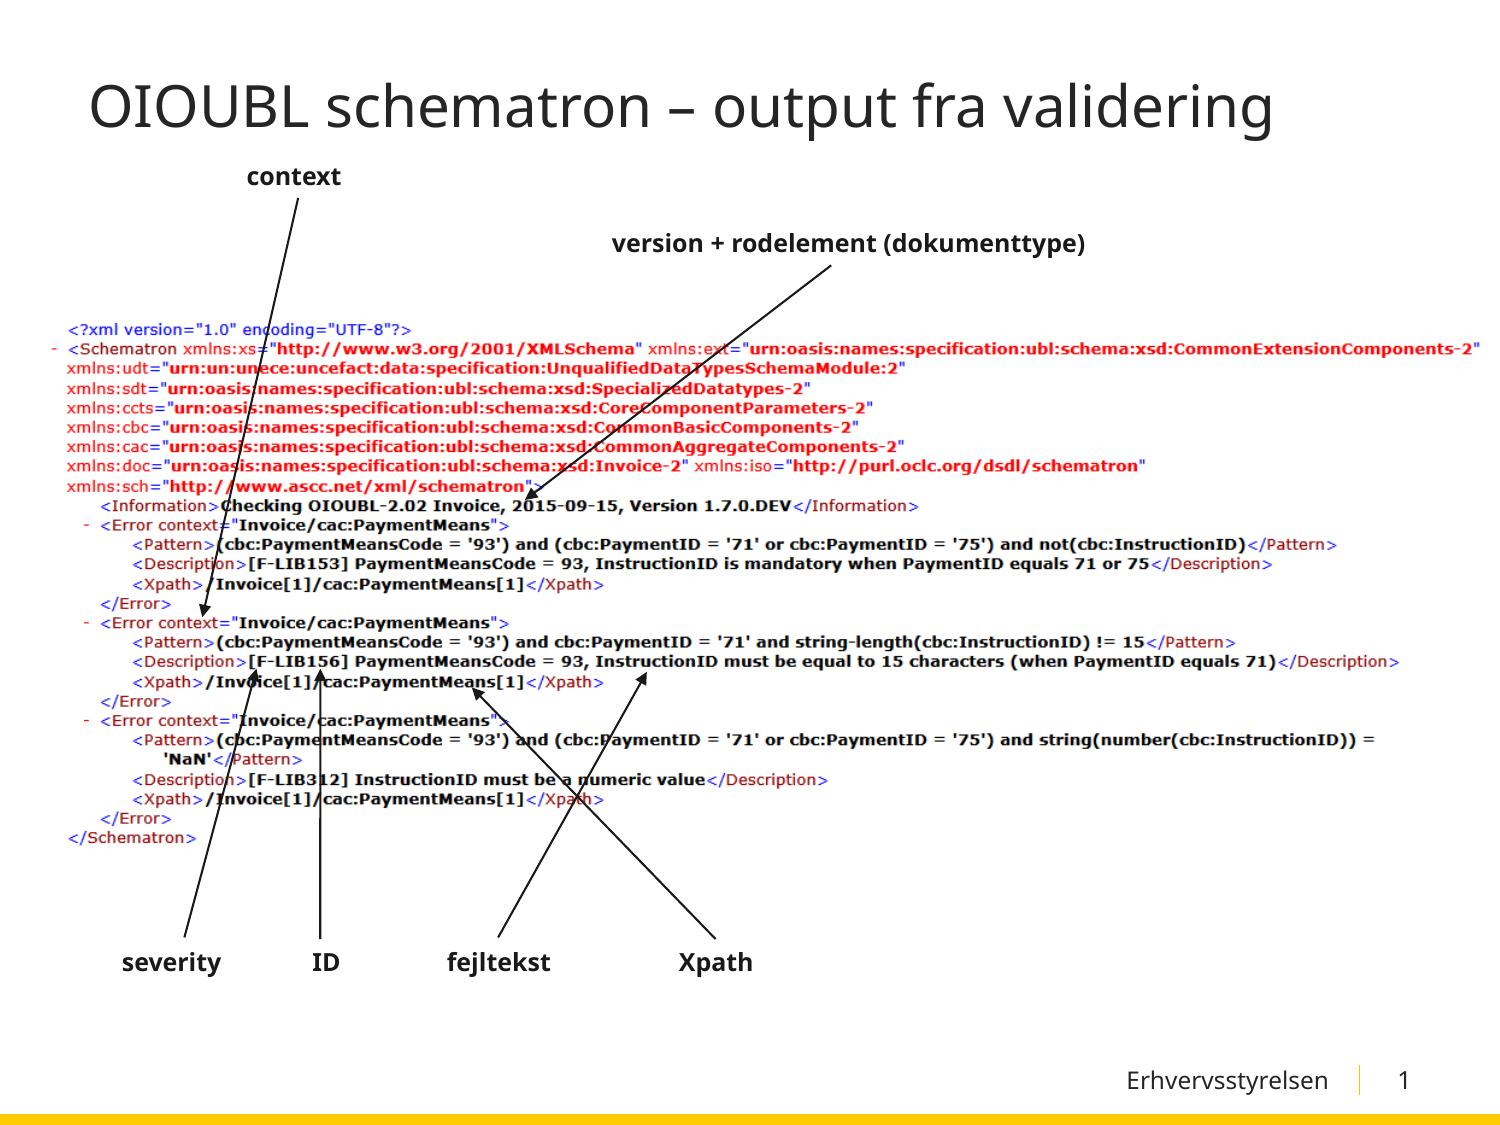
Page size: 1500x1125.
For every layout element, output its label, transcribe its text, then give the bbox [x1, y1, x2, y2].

slide_number 1 [1340, 1065, 1412, 1095]
picture [41, 311, 1489, 860]
text_box ID [297, 939, 356, 985]
text_box severity [107, 939, 237, 985]
title OIOUBL schematron – output fra validering [88, 76, 1406, 207]
text_box context [231, 152, 357, 199]
text_box fejltekst [432, 939, 566, 985]
text_box Xpath [664, 939, 769, 985]
footer Erhvervsstyrelsen [1001, 1065, 1330, 1095]
text_box version + rodelement (dokumenttype) [597, 220, 1101, 266]
